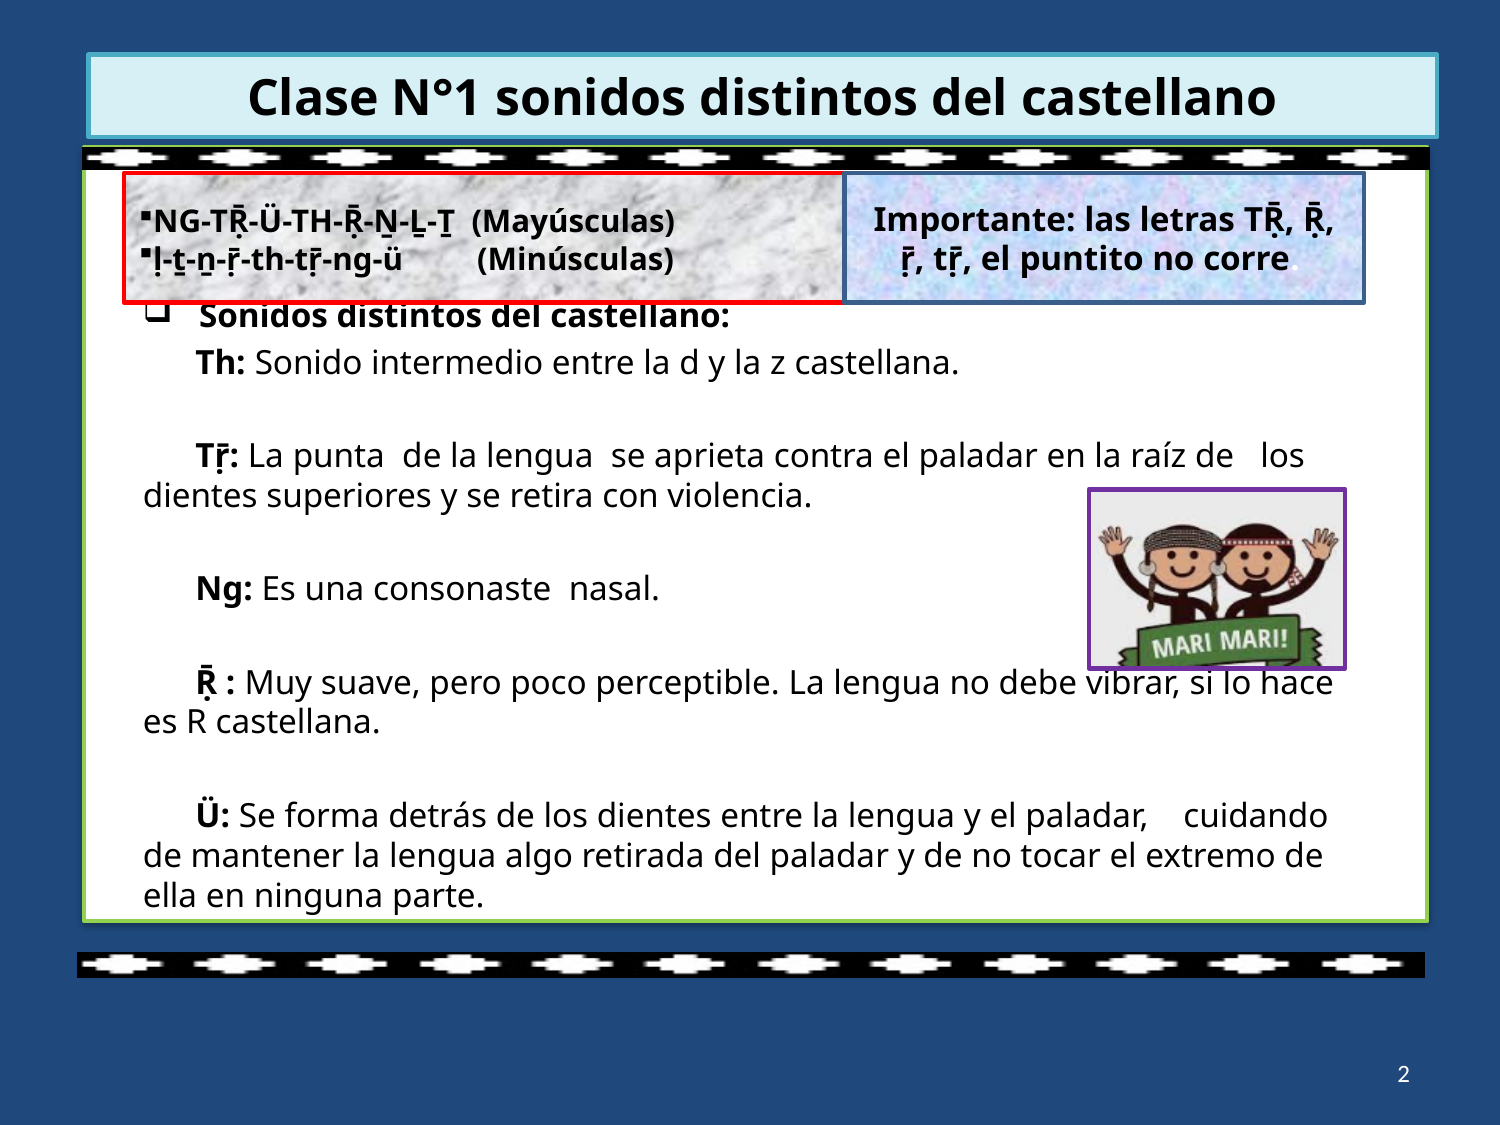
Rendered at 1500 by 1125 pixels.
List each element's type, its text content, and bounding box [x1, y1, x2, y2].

picture [1090, 491, 1344, 667]
picture [77, 951, 1425, 978]
list Sonidos distintos del castellano: Th: Sonido intermedio entre la d y la z castellana. Tṝ: La punta de la lengua se aprieta contra el paladar en la raíz de los dientes superiores y se retira con violencia. Ng: Es una consonaste nasal. Ṝ : Muy suave, pero poco perceptible. La lengua no debe vibrar, si lo hace es R castellana. Ü: Se forma detrás de los dientes entre la lengua y el paladar, cuidando de mantener la lengua algo retirada del paladar y de no tocar el extremo de ella en ninguna parte. [82, 176, 1429, 923]
picture [82, 147, 1430, 170]
text_box Importante: las letras TṜ, Ṝ, ṝ, tṝ, el puntito no corre. [842, 177, 1366, 305]
slide_number 2 [1074, 1042, 1425, 1103]
title Clase N°1 sonidos distintos del castellano [86, 52, 1439, 139]
text_box NG-TṜ-Ü-TH-Ṝ-Ṉ-Ḻ-Ṯ (Mayúsculas) ḷ-ṯ-ṉ-ṝ-th-tṝ-ng-ü (Minúsculas) [122, 177, 842, 305]
